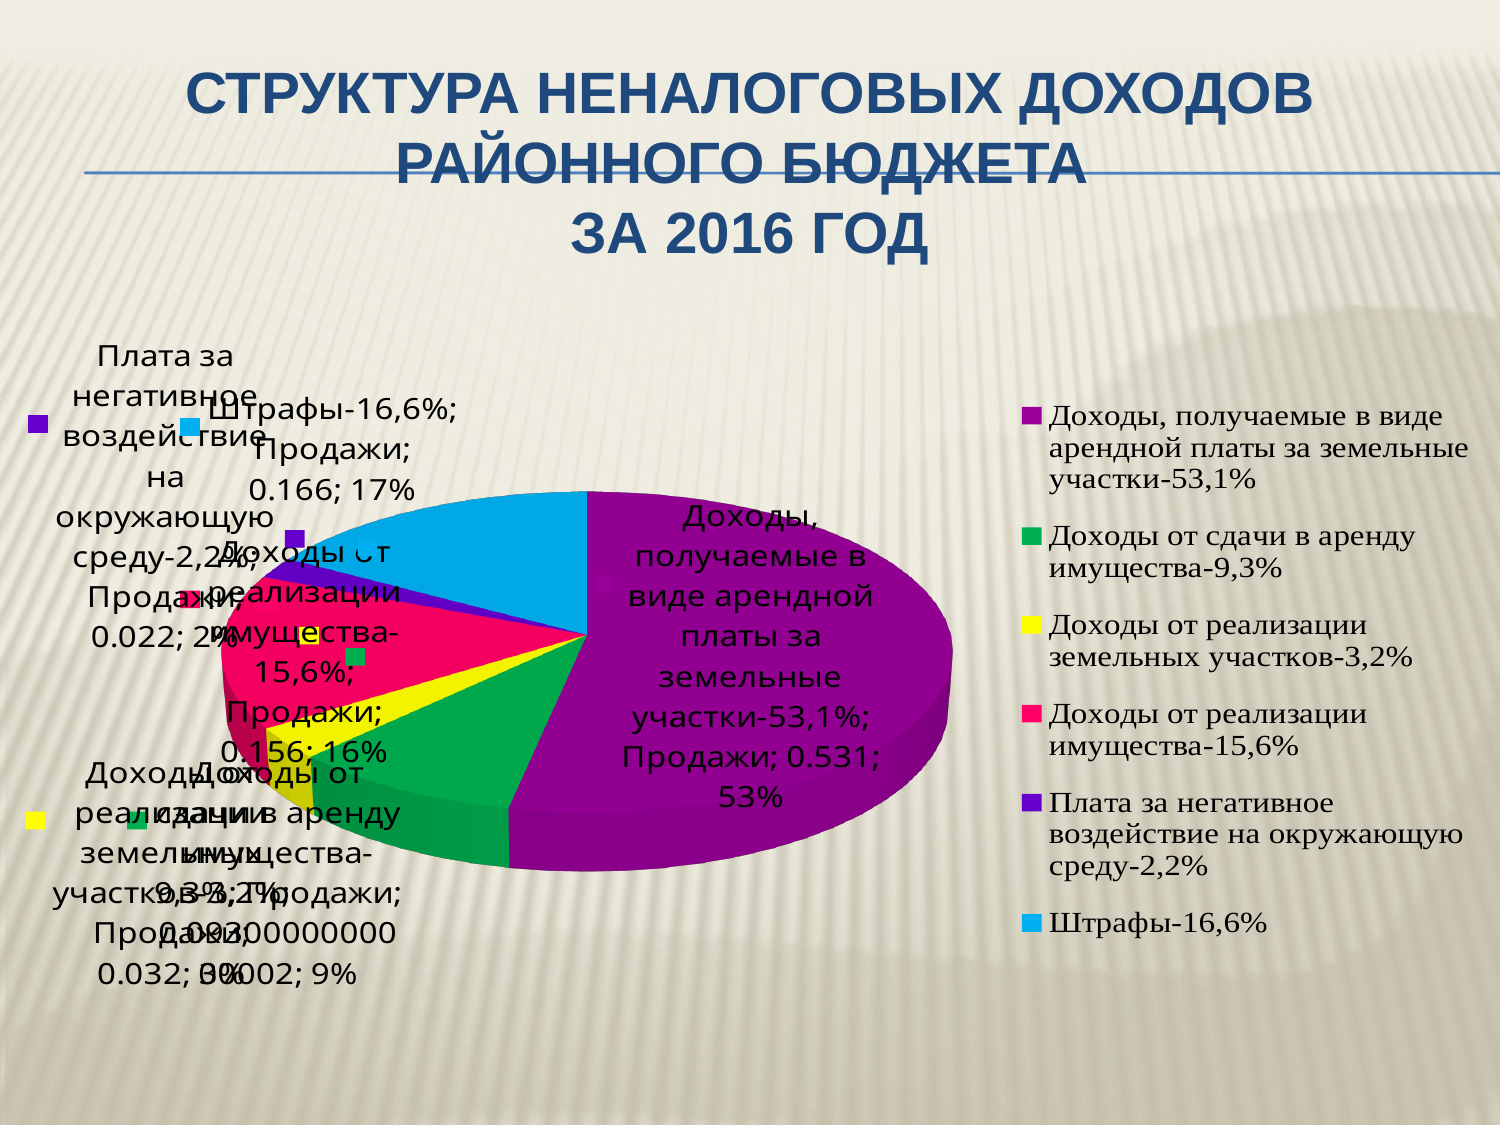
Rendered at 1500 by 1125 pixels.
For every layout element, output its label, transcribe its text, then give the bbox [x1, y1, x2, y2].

title СТРУКТУРА НЕНАЛОГОВЫХ ДОХОДОВ РАЙОННОГО БЮДЖЕТА ЗА 2016 ГОД [0, 48, 1500, 245]
chart [0, 245, 1500, 1091]
